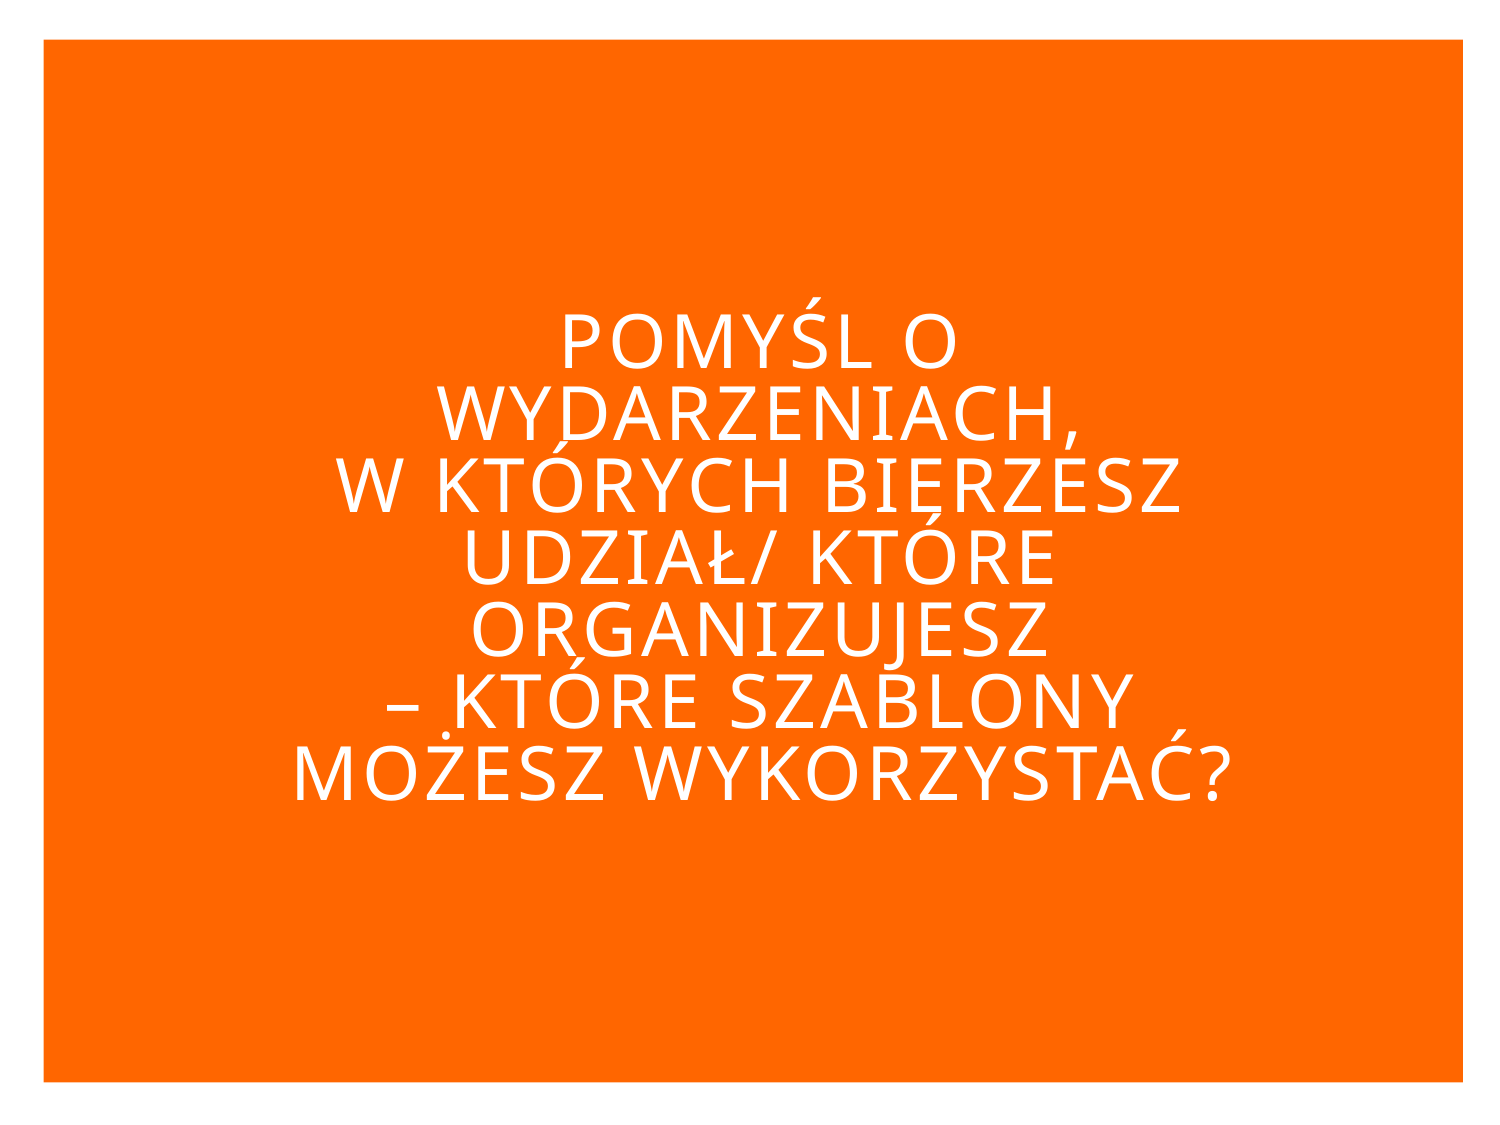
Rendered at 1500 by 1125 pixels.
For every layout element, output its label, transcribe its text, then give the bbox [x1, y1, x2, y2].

title Pomyśl o wydarzeniach, w których bierzesz udział/ które organizujesz – które szablony możesz wykorzystać? [217, 628, 1307, 823]
